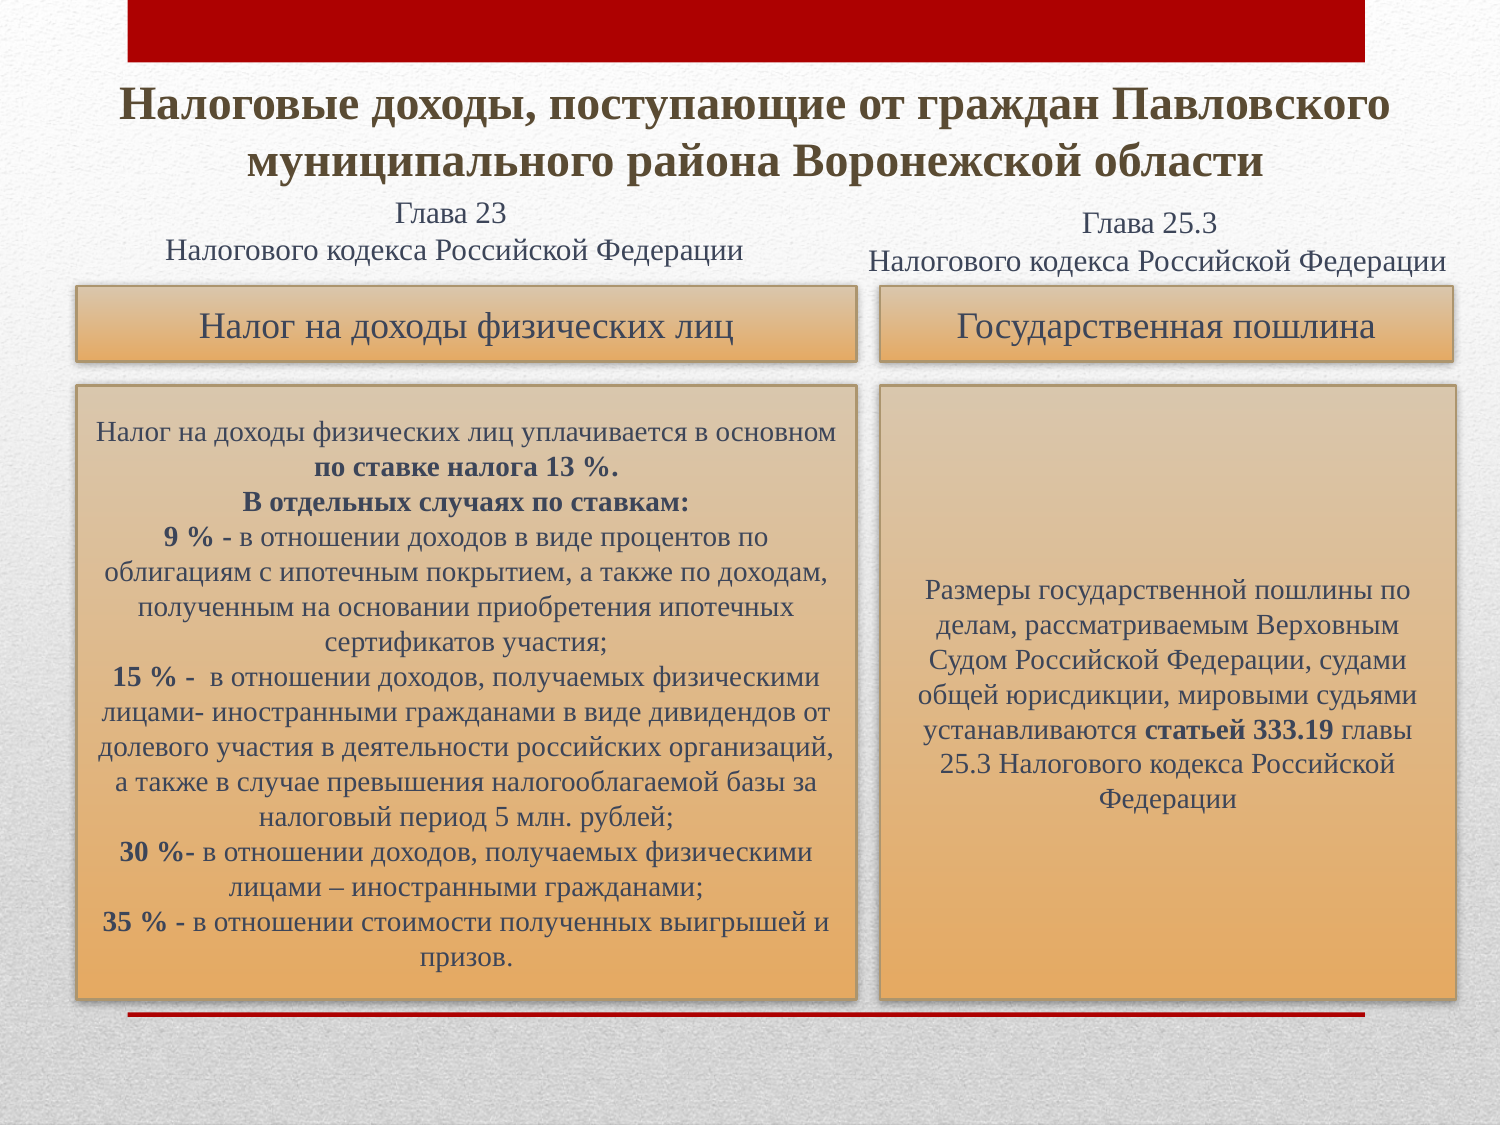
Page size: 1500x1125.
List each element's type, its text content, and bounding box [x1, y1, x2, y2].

text_box Глава 25.3 Налогового кодекса Российской Федерации [843, 195, 1472, 285]
text_box Государственная пошлина [879, 285, 1454, 363]
text_box Размеры государственной пошлины по делам, рассматриваемым Верховным Судом Российской Федерации, судами общей юрисдикции, мировыми судьями устанавливаются статьей 333.19 главы 25.3 Налогового кодекса Российской Федерации [879, 384, 1457, 1001]
text_box Налог на доходы физических лиц [75, 285, 858, 363]
text_box Налоговые доходы, поступающие от граждан Павловского муниципального района Воронежской области [100, 64, 1412, 194]
text_box Глава 23 Налогового кодекса Российской Федерации [76, 184, 833, 275]
text_box Налог на доходы физических лиц уплачивается в основном по ставке налога 13 %. В отдельных случаях по ставкам: 9 % - в отношении доходов в виде процентов по облигациям с ипотечным покрытием, а также по доходам, полученным на основании приобретения ипотечных сертификатов участия; 15 % - в отношении доходов, получаемых физическими лицами- иностранными гражданами в виде дивидендов от долевого участия в деятельности российских организаций, а также в случае превышения налогооблагаемой базы за налоговый период 5 млн. рублей; 30 %- в отношении доходов, получаемых физическими лицами – иностранными гражданами; 35 % - в отношении стоимости полученных выигрышей и призов. [75, 384, 858, 1001]
